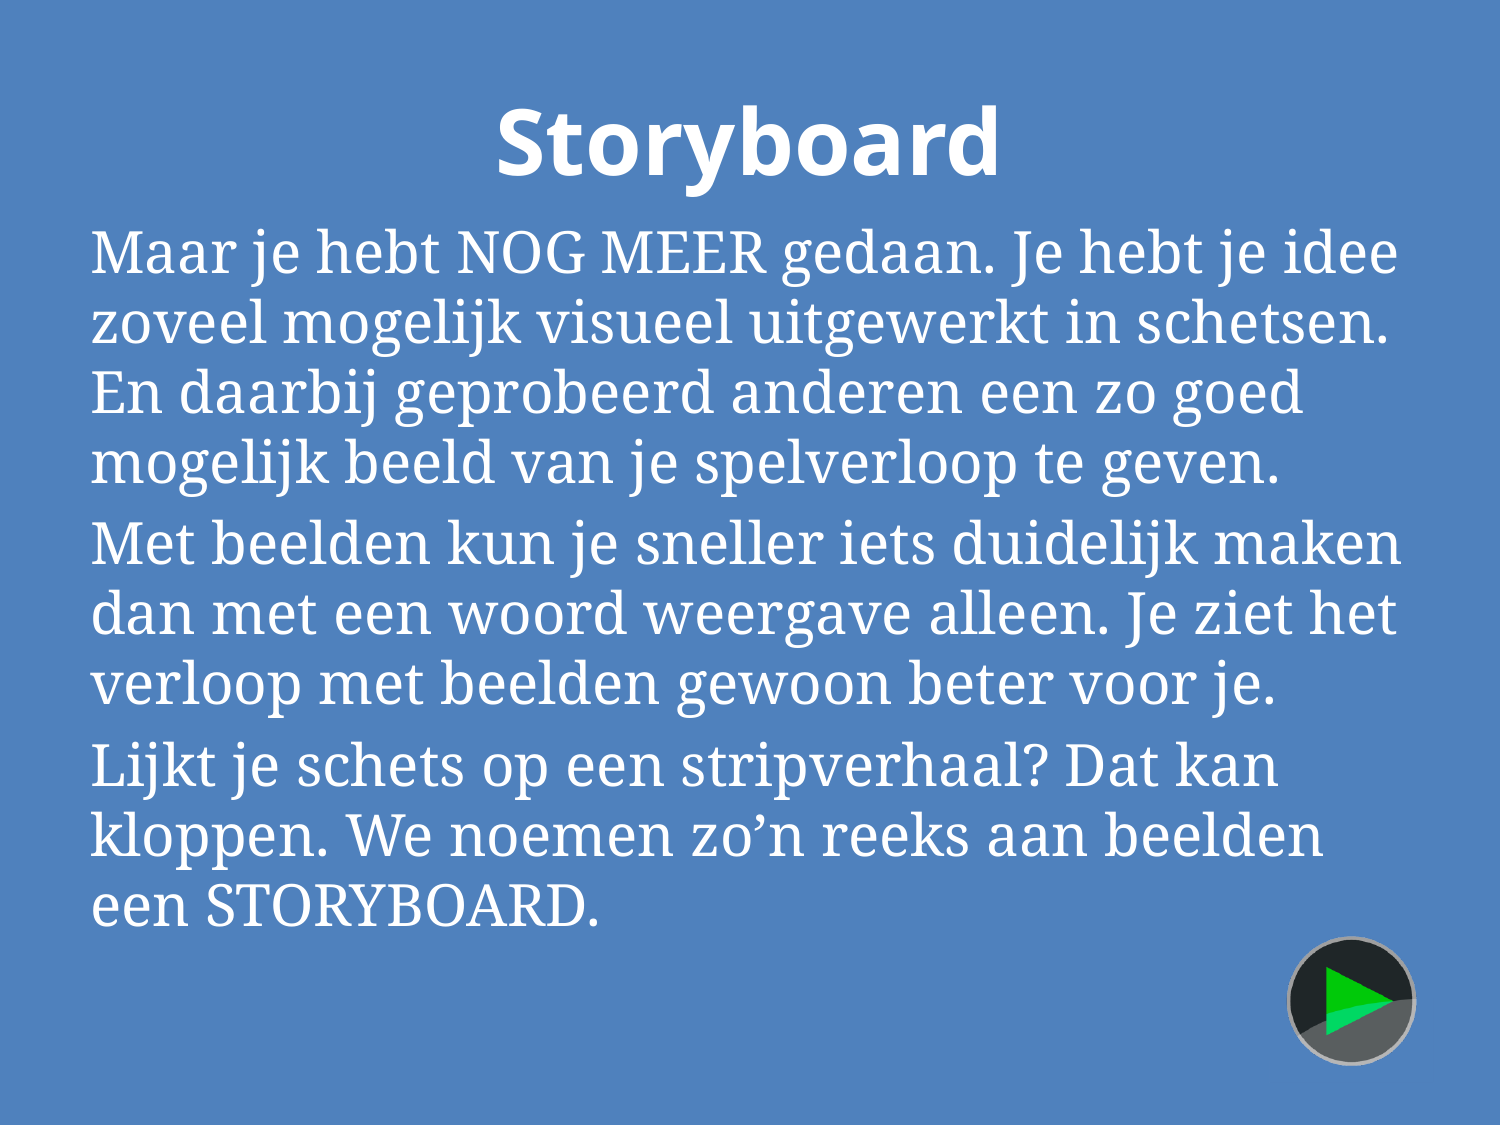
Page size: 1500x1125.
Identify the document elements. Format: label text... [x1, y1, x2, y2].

list Maar je hebt NOG MEER gedaan. Je hebt je idee zoveel mogelijk visueel uitgewerkt in schetsen. En daarbij geprobeerd anderen een zo goed mogelijk beeld van je spelverloop te geven. Met beelden kun je sneller iets duidelijk maken dan met een woord weergave alleen. Je ziet het verloop met beelden gewoon beter voor je. Lijkt je schets op een stripverhaal? Dat kan kloppen. We noemen zo’n reeks aan beelden een STORYBOARD. [75, 208, 1436, 1106]
title Storyboard [75, 45, 1425, 208]
picture [1269, 917, 1434, 1083]
